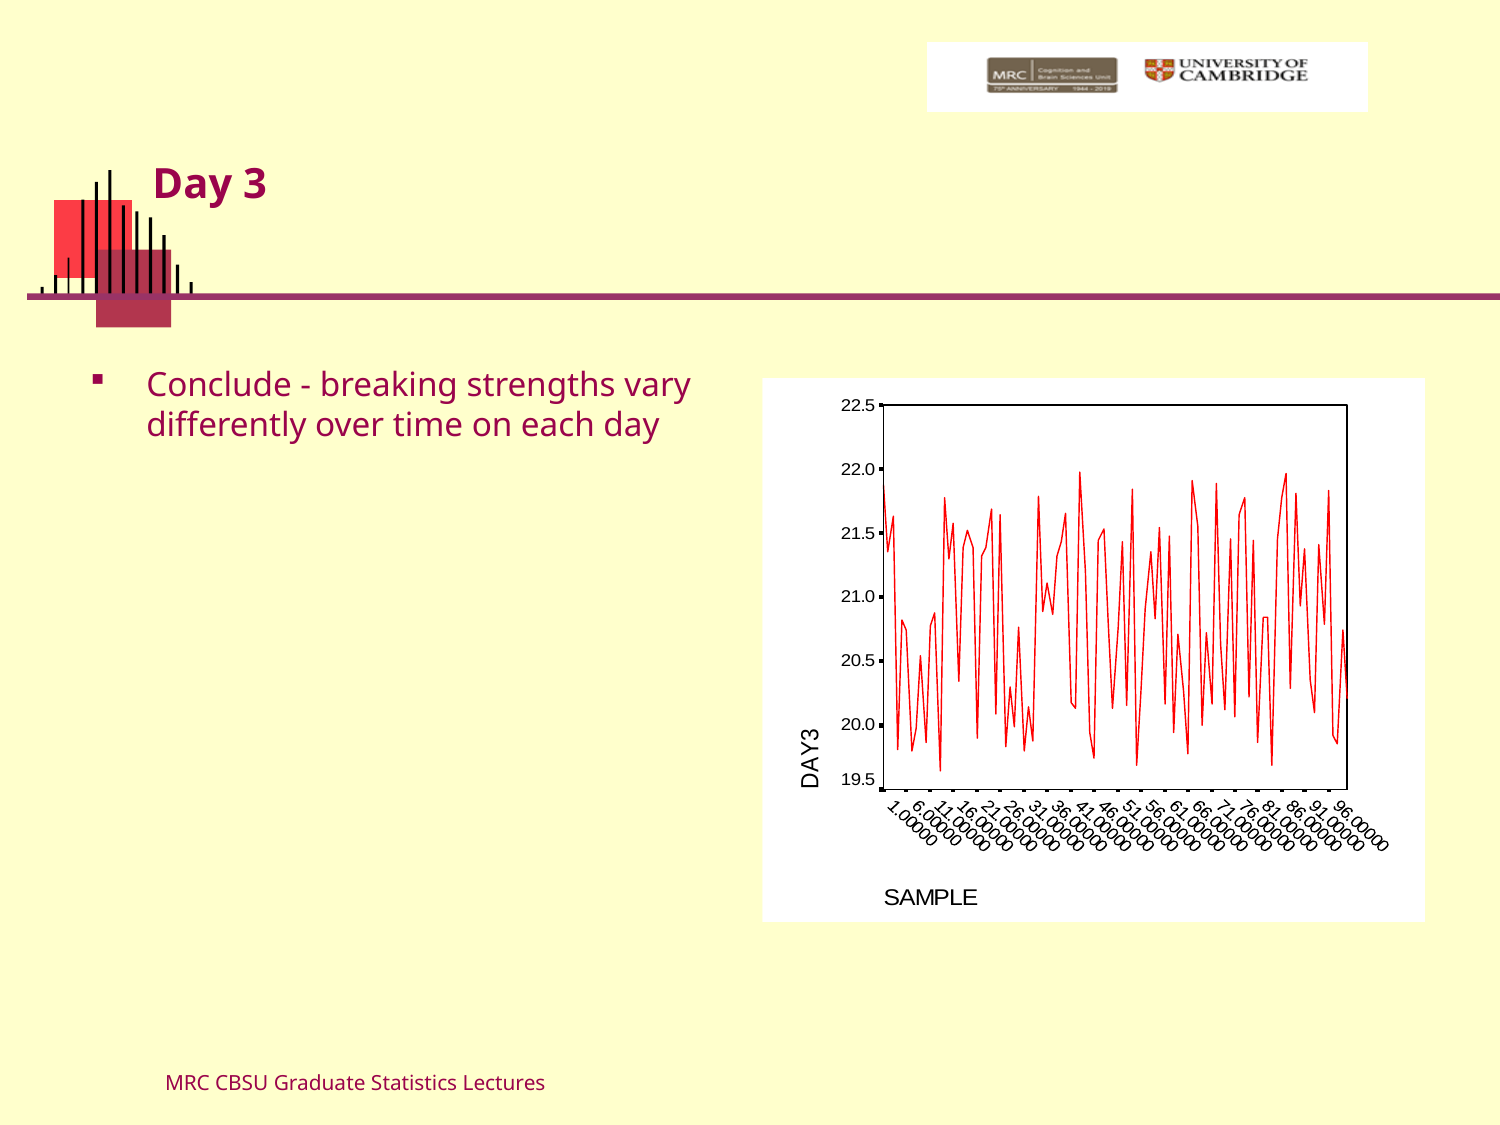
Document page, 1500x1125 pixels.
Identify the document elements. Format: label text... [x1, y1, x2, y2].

picture [927, 42, 1368, 112]
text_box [762, 377, 1426, 923]
footer MRC CBSU Graduate Statistics Lectures [149, 1062, 988, 1101]
title Day 3 [137, 137, 988, 233]
list Conclude - breaking strengths vary differently over time on each day [75, 262, 738, 1038]
